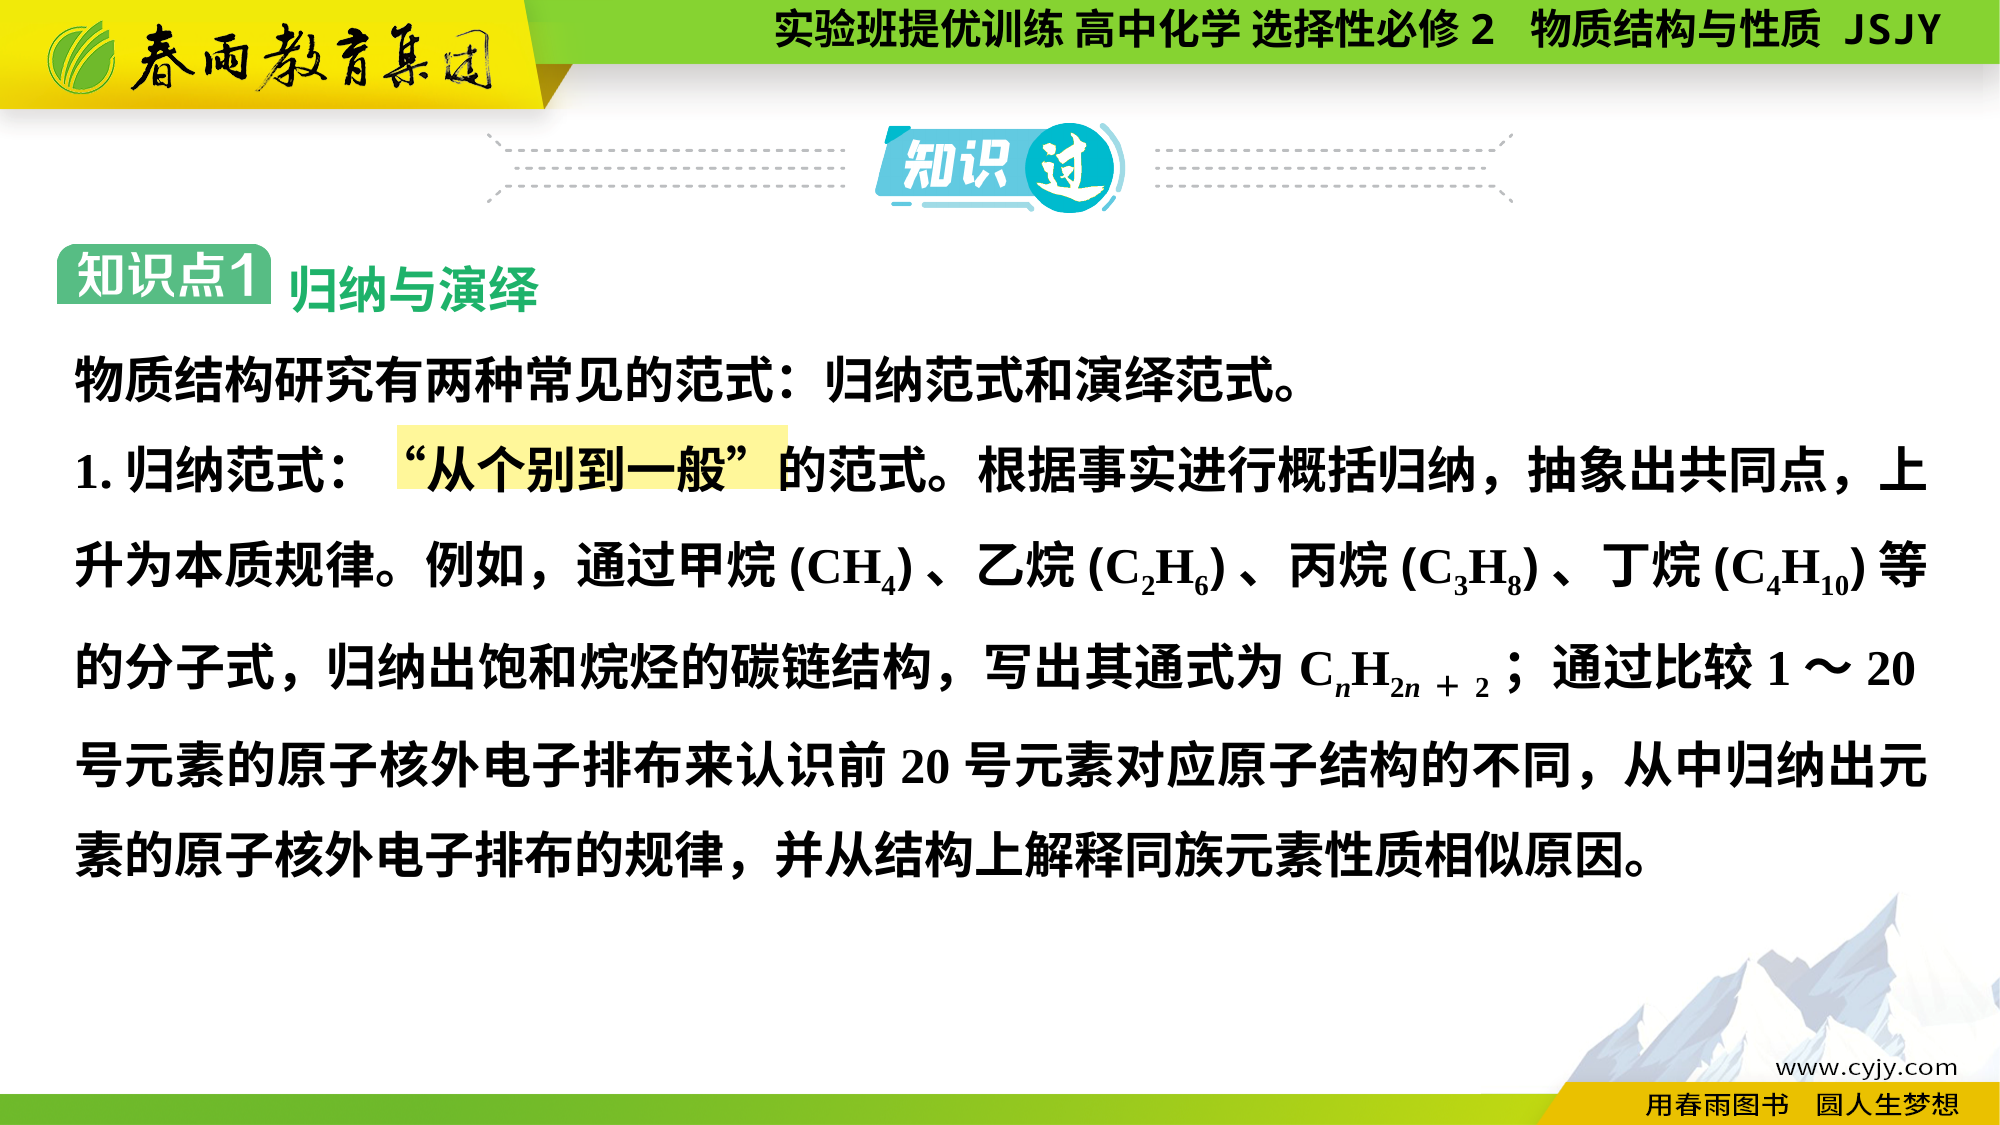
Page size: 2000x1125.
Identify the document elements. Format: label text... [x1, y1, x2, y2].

picture [0, 0, 2000, 1125]
list 归纳与演绎 物质结构研究有两种常见的范式：归纳范式和演绎范式。 1.归纳范式：“从个别到一般”的范式。根据事实进行概括归纳，抽象出共同点，上升为本质规律。例如，通过甲烷(CH4)、乙烷(C2H6)、丙烷(C3H8)、丁烷(C4H10)等的分子式，归纳出饱和烷烃的碳链结构，写出其通式为CnH2n＋2；通过比较1～20号元素的原子核外电子排布来认识前20号元素对应原子结构的不同，从中归纳出元素的原子核外电子排布的规律，并从结构上解释同族元素性质相似原因。 [59, 221, 1944, 873]
